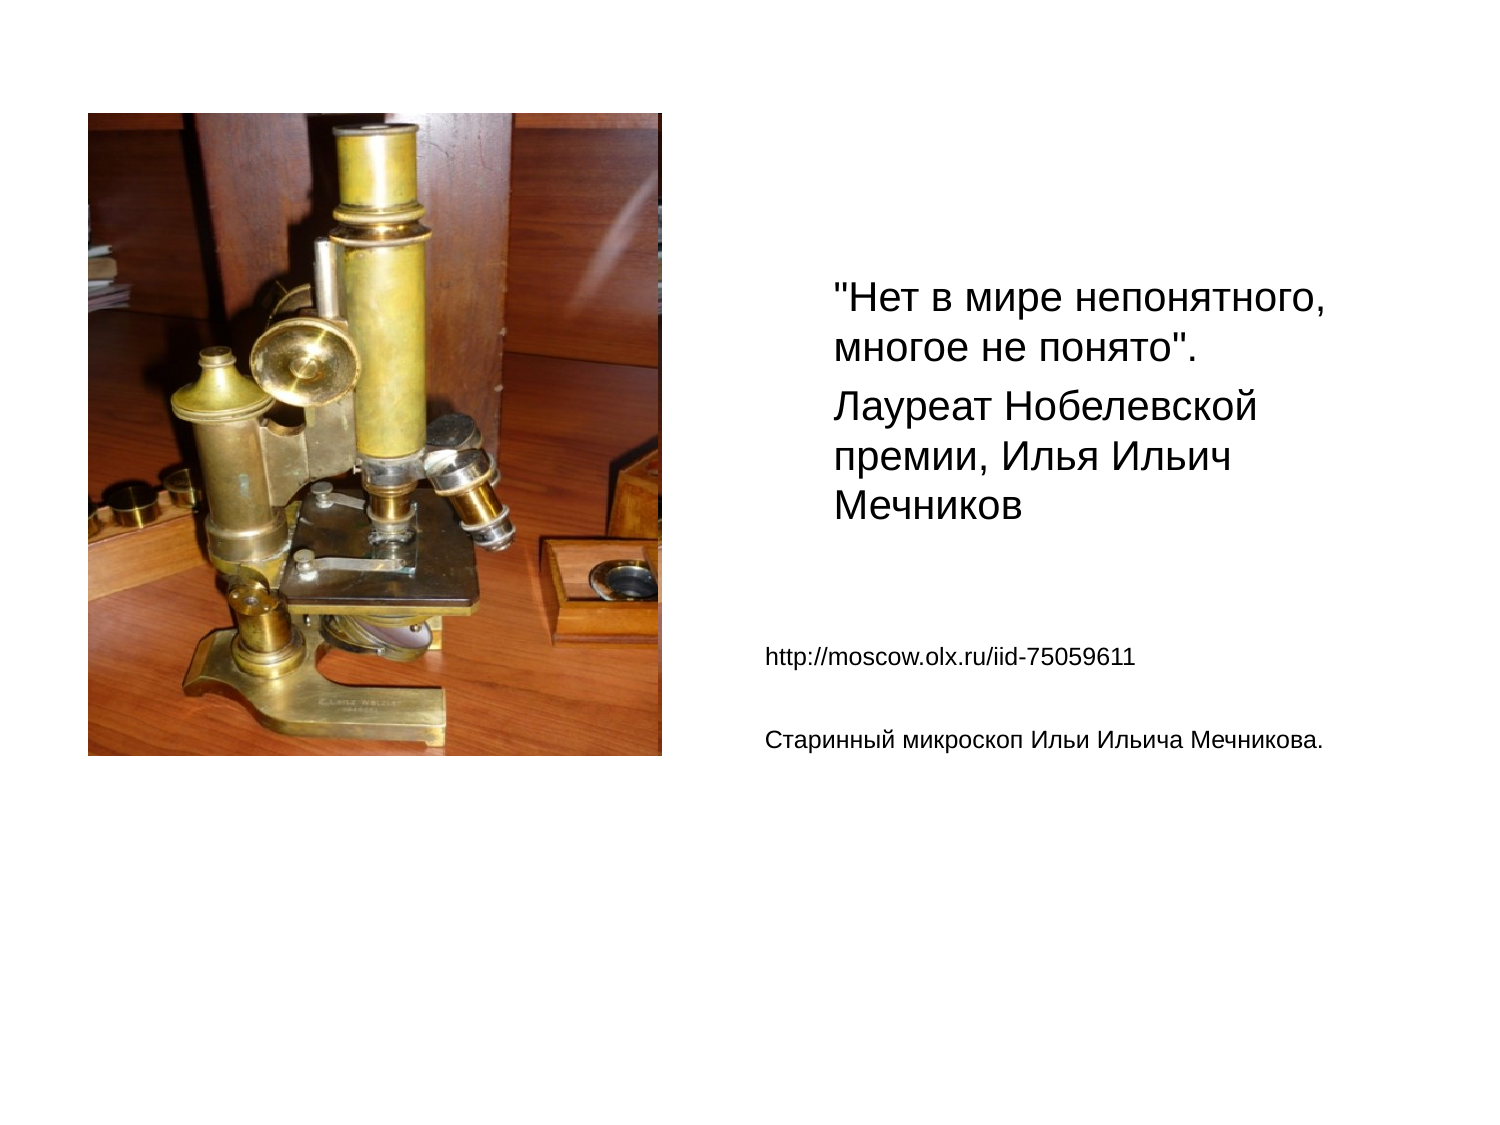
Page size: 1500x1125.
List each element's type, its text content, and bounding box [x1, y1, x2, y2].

text_box Старинный микроскоп Ильи Ильича Мечникова. [749, 716, 1449, 761]
text_box http://moscow.olx.ru/iid-75059611 [750, 633, 1153, 678]
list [88, 113, 662, 757]
list "Нет в мире непонятного, многое не понято". Лауреат Нобелевской премии, Илья Ильич Мечников [762, 262, 1426, 575]
